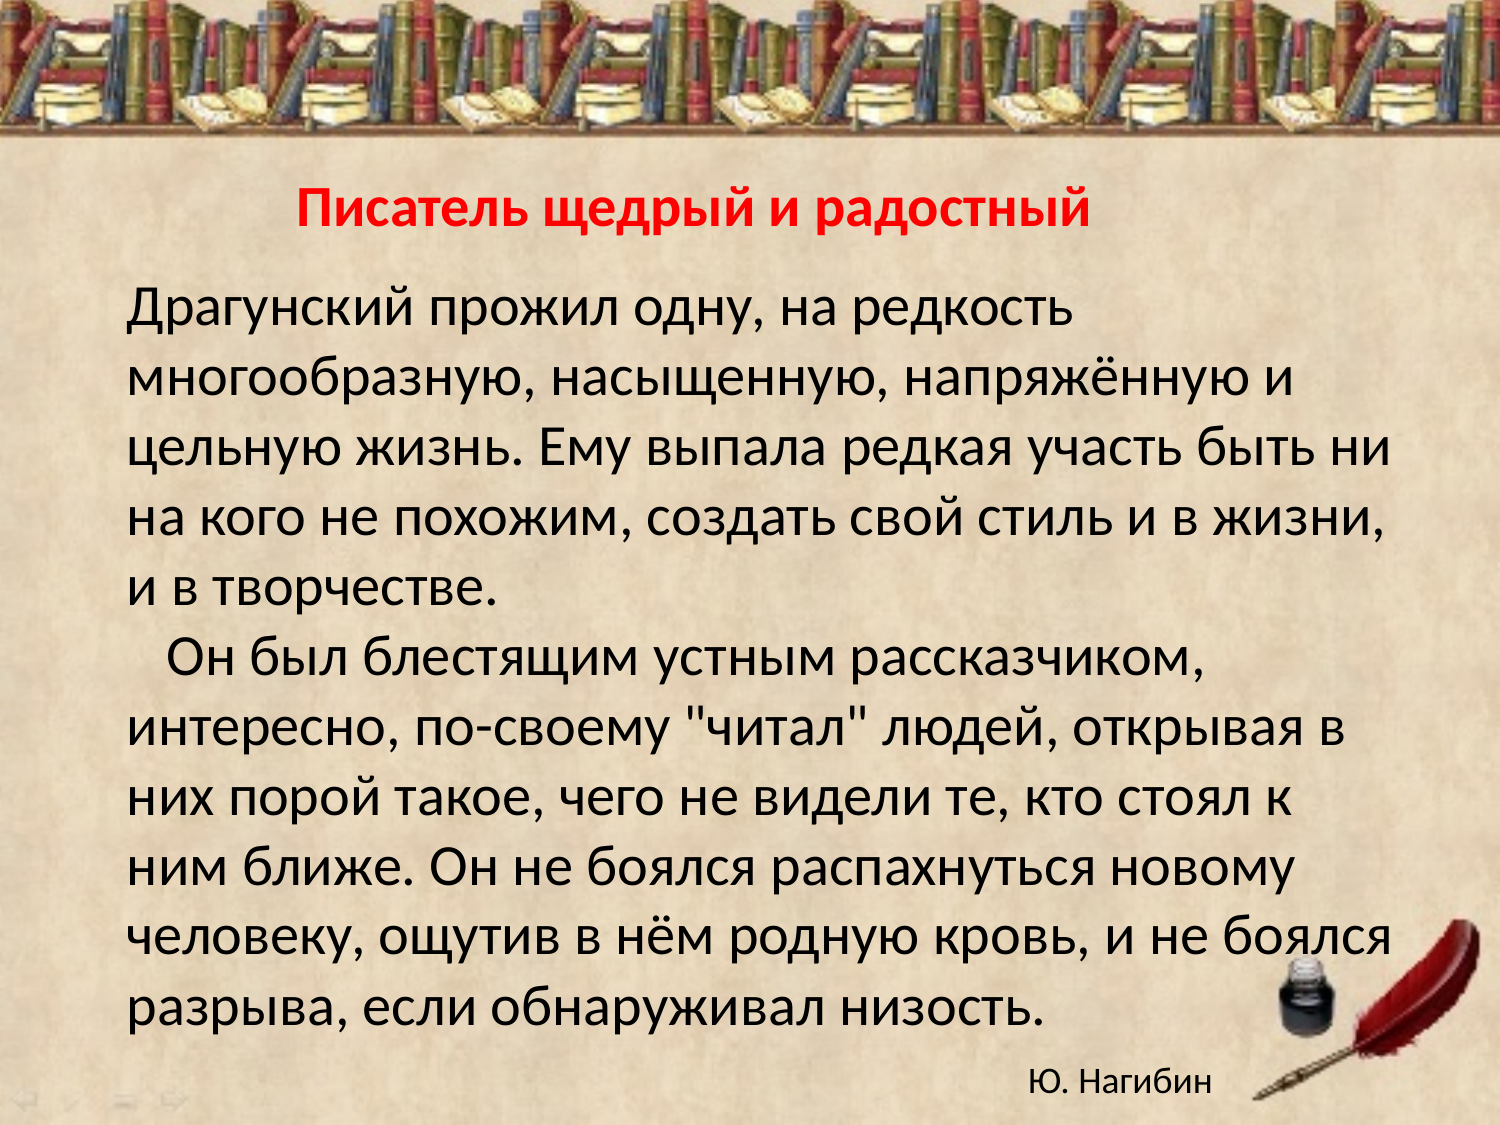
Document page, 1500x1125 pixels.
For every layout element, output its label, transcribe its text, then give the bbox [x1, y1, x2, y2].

text_box Драгунский прожил одну, на редкость многообразную, насыщенную, напряжённую и цельную жизнь. Ему выпала редкая участь быть ни на кого не похожим, создать свой стиль и в жизни, и в творчестве. Он был блестящим устным рассказчиком, интересно, по-своему "читал" людей, открывая в них порой такое, чего не видели те, кто стоял к ним ближе. Он не боялся распахнуться новому человеку, ощутив в нём родную кровь, и не боялся разрыва, если обнаруживал низость. [112, 259, 1424, 1045]
picture [0, 0, 1500, 1125]
text_box Писатель щедрый и радостный [281, 160, 1121, 246]
text_box Ю. Нагибин [1013, 1048, 1237, 1108]
